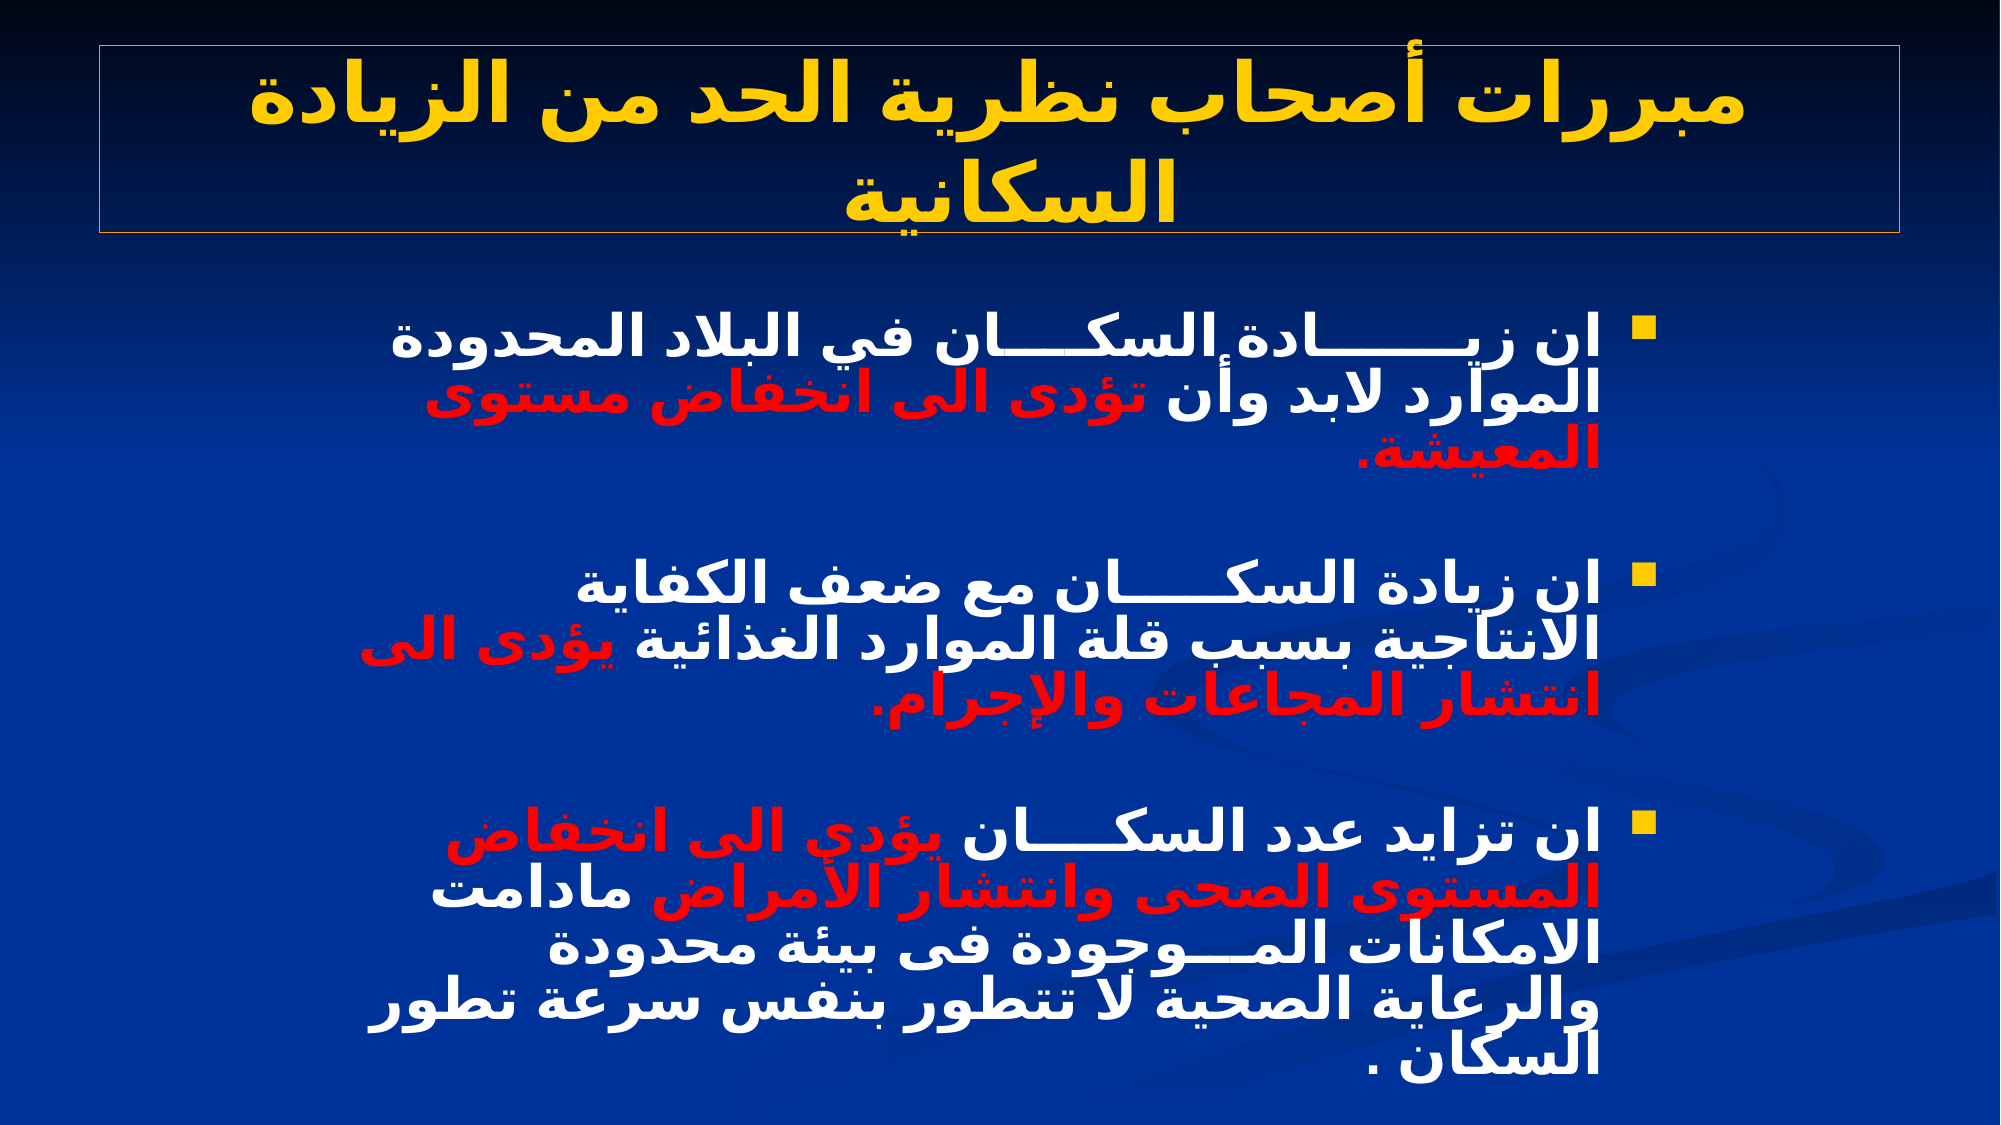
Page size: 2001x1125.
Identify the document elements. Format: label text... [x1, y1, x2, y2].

title مبررات أصحاب نظرية الحد من الزيادة السكانية [99, 45, 1900, 233]
list ان زيـــــــادة السكــــان في البلاد المحدودة الموارد لابد وأن تؤدى الى انخفاض مستوى المعيشة. ان زيادة السكـــــان مع ضعف الكفاية الانتاجية بسبب قلة الموارد الغذائية يؤدى الى انتشار المجاعات والإجرام. ان تزايد عدد السكــــان يؤدى الى انخفاض المستوى الصحى وانتشار الأمراض مادامت الامكانات المـــوجودة فى بيئة محدودة والرعاية الصحية لا تتطور بنفس سرعة تطور السكان . ان زيادة عدد السكان قد تؤدى الى الحـــــــروب أو تؤدى الـــــــــى الاستعمــــار لتكون متنفسا للبلد المزدحم بالسكان أو تكون سوقا جديدة لمواردها . [324, 232, 1675, 1106]
